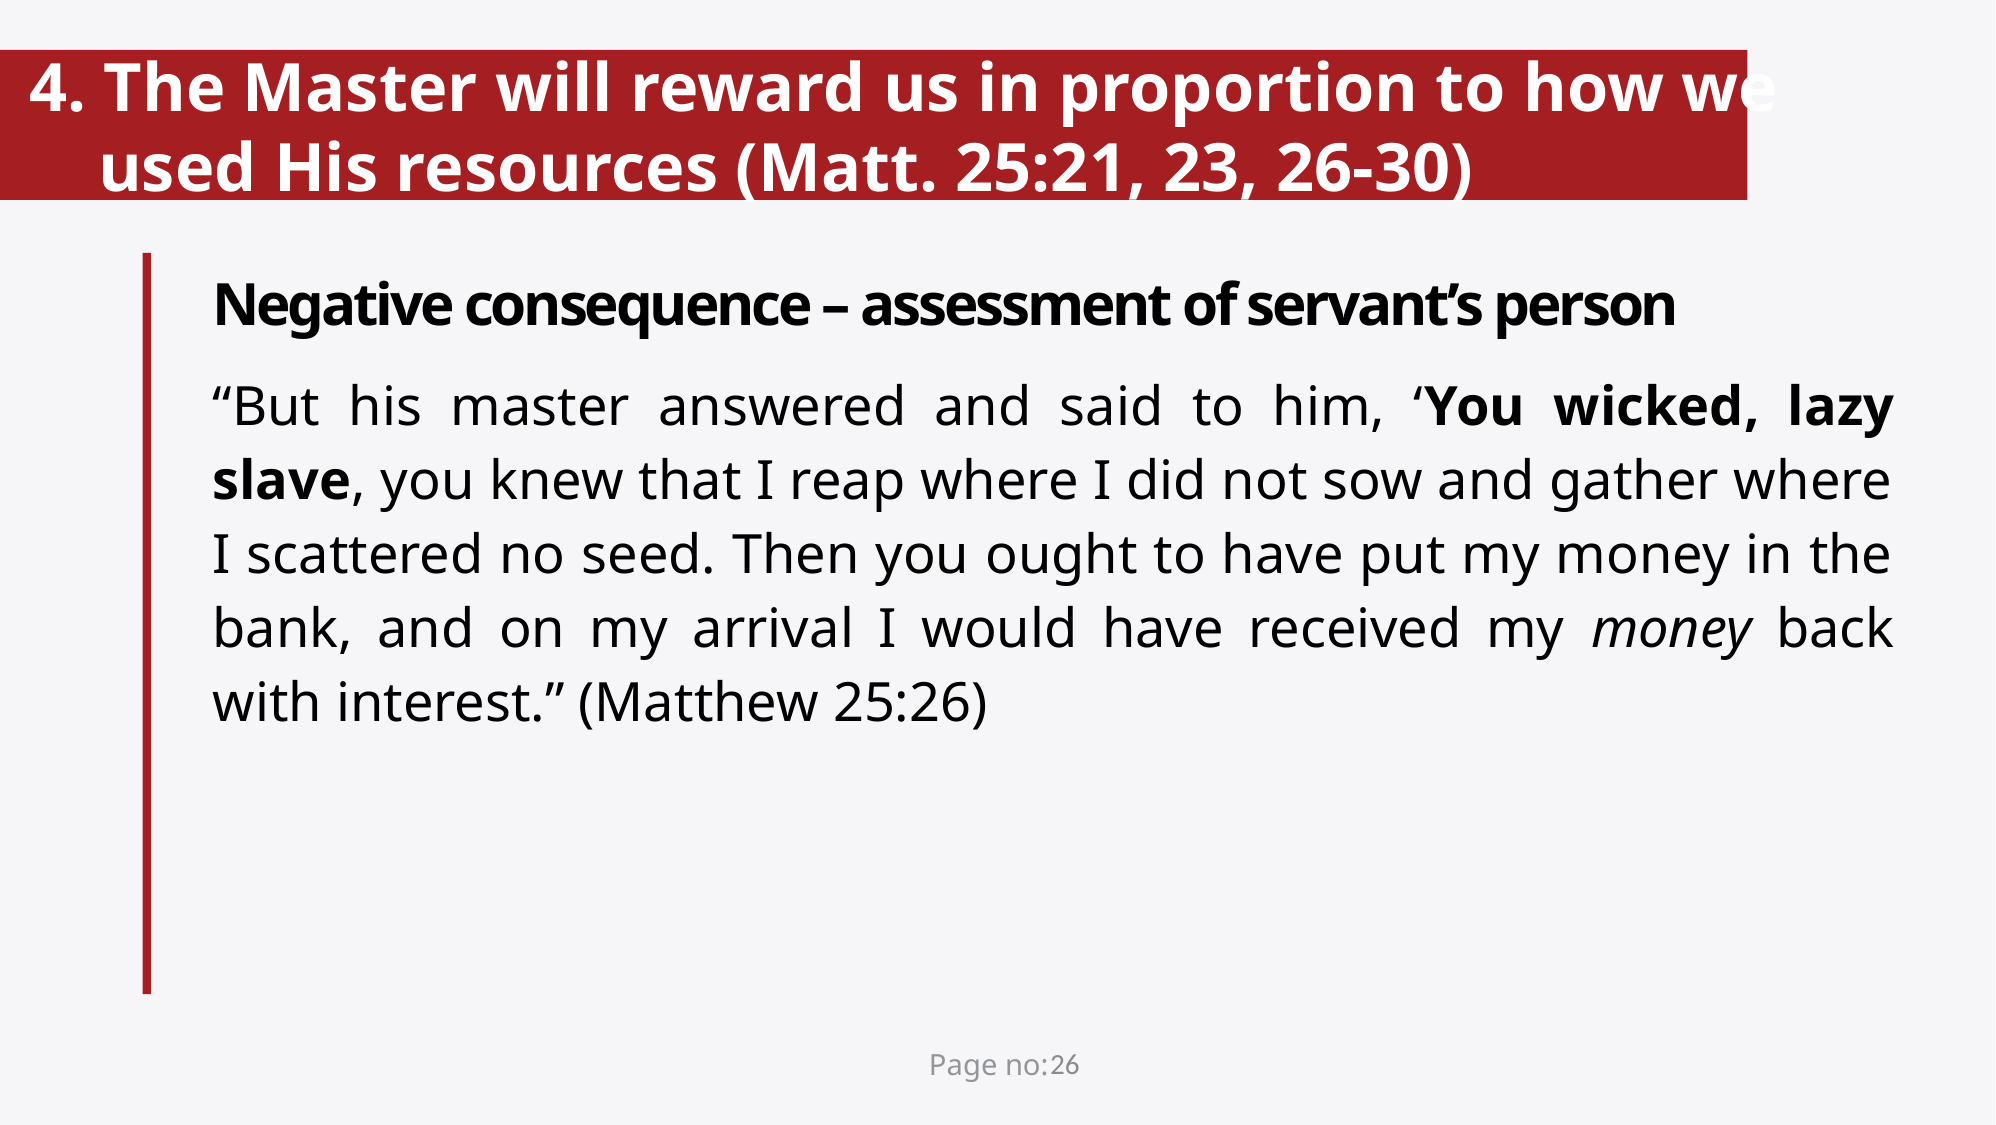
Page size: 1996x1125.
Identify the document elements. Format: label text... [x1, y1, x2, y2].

text_box [1583, 188, 1750, 202]
subtitle Negative consequence – assessment of servant’s person “But his master answered and said to him, ‘You wicked, lazy slave, you knew that I reap where I did not sow and gather where I scattered no seed. Then you ought to have put my money in the bank, and on my arrival I would have received my money back with interest.” (Matthew 25:26) [197, 249, 1910, 1000]
title 4. The Master will reward us in proportion to how we used His resources (Matt. 25:21, 23, 26-30) [14, 62, 1810, 188]
text_box [1583, 48, 1750, 62]
